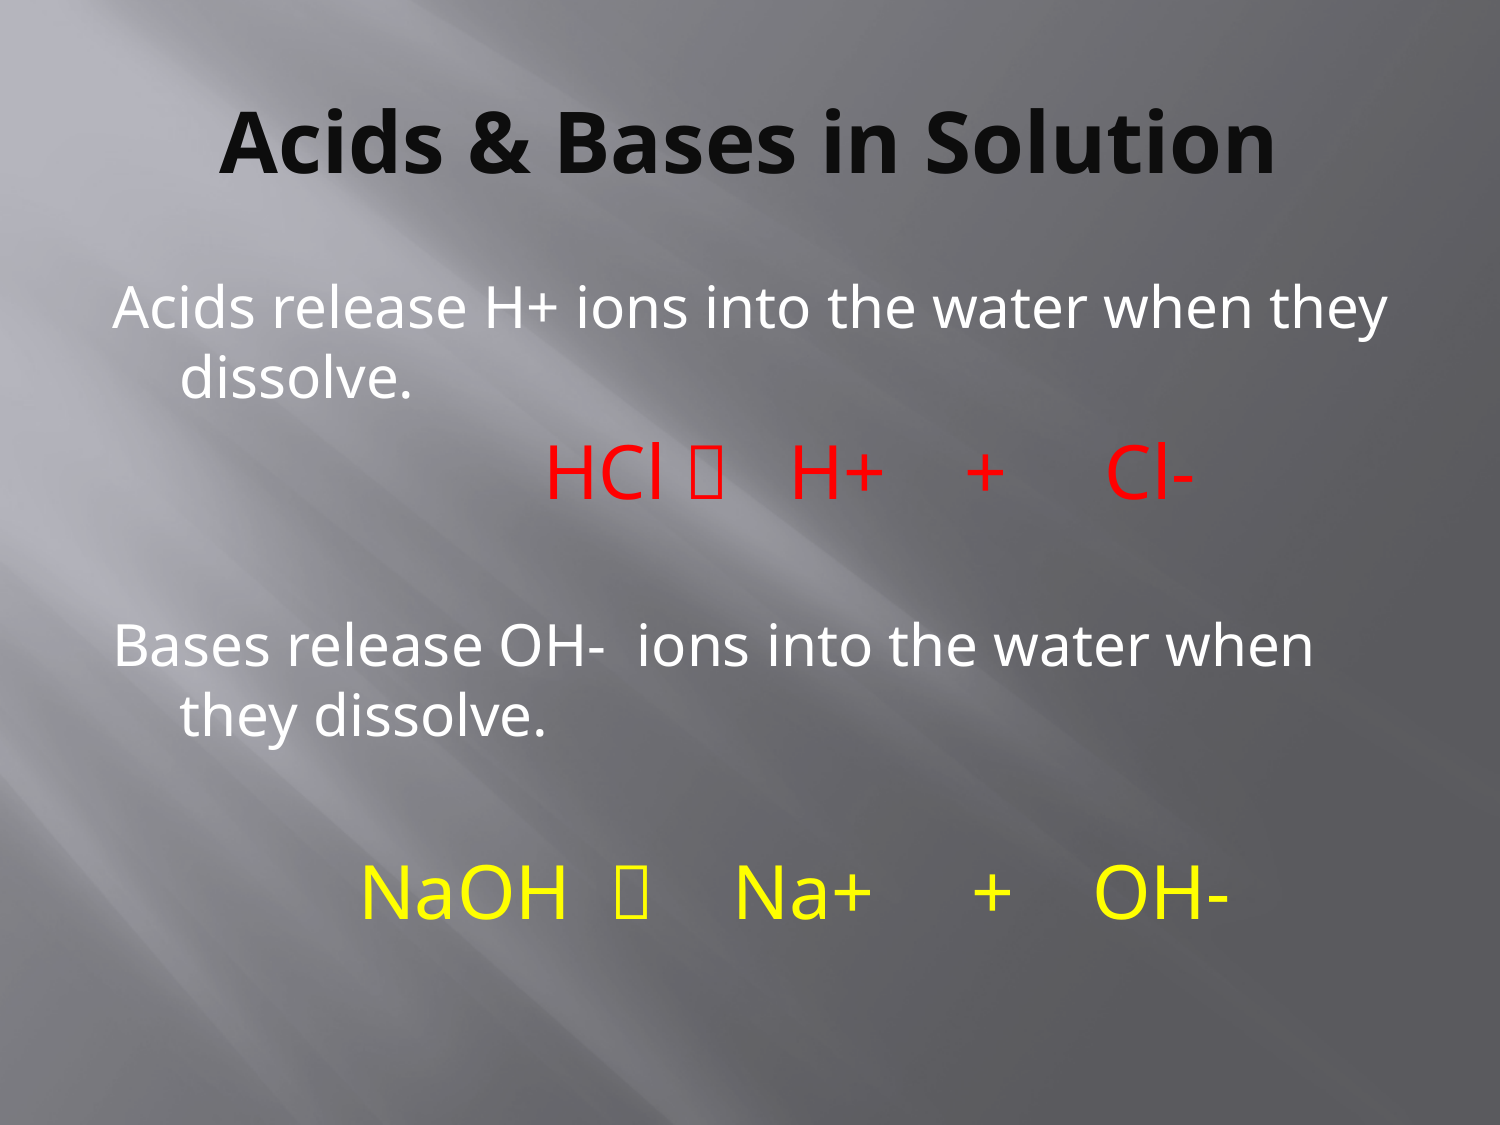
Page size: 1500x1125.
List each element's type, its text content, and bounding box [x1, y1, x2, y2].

list Acids release H+ ions into the water when they dissolve. HCl  H+ + Cl- Bases release OH- ions into the water when they dissolve. NaOH  Na+ + OH- [75, 262, 1425, 1035]
title Acids & Bases in Solution [75, 45, 1425, 233]
